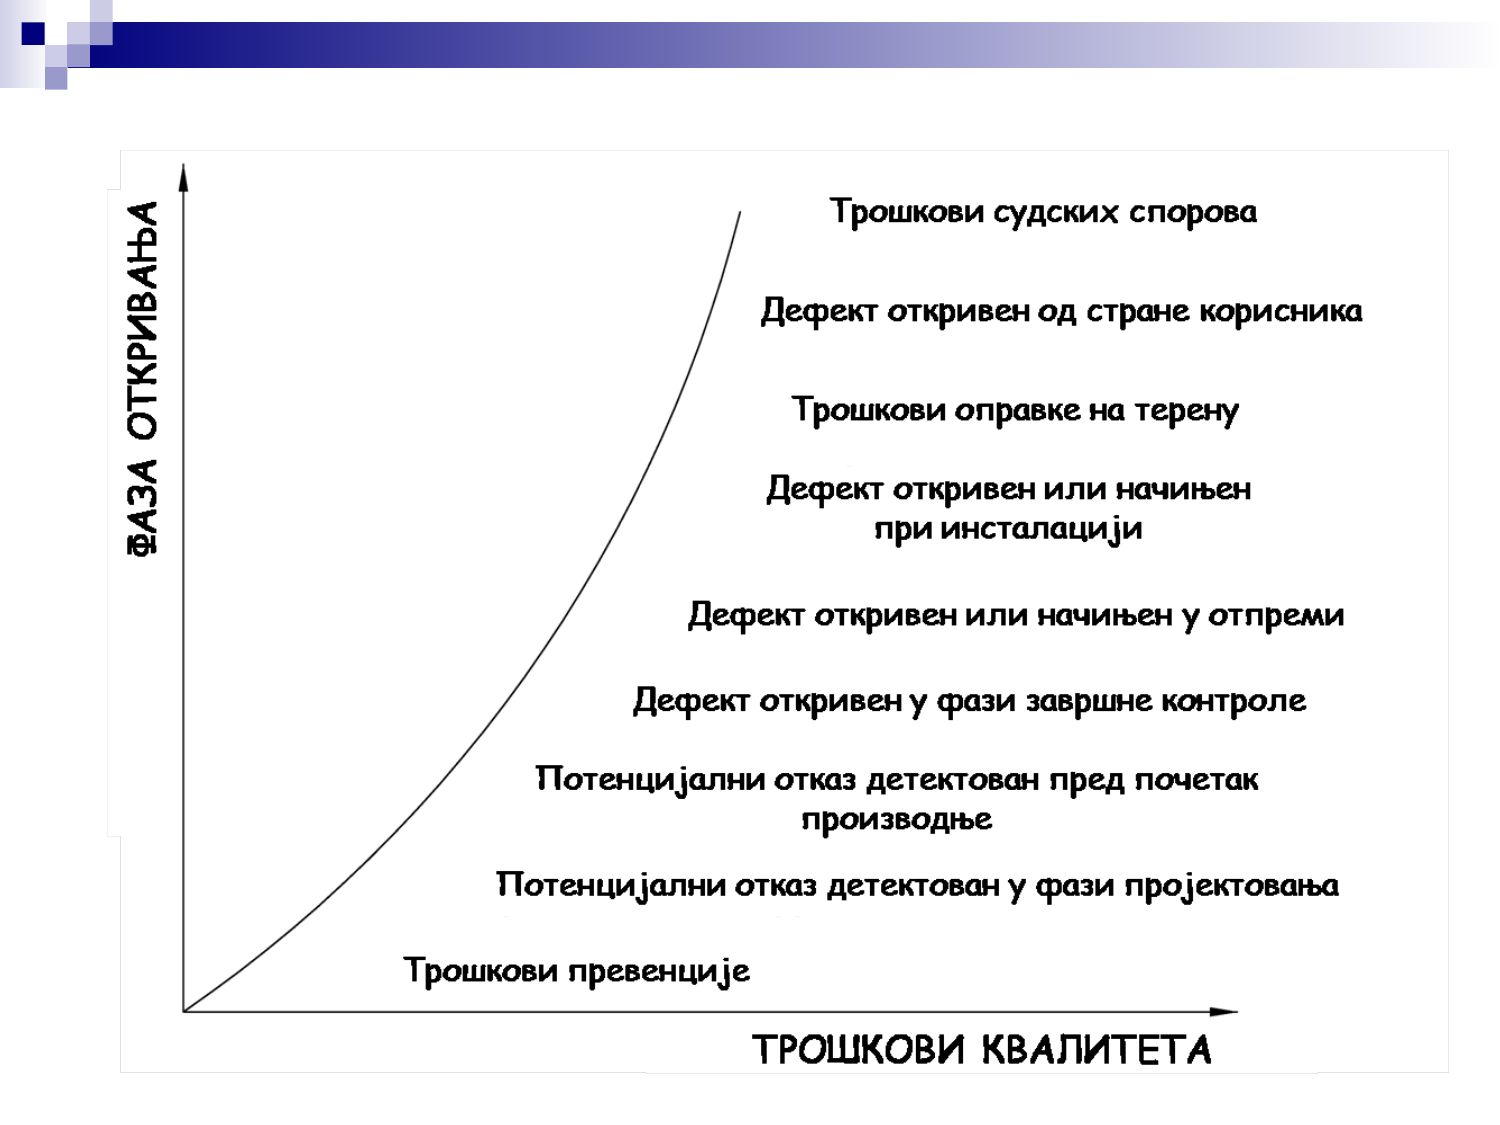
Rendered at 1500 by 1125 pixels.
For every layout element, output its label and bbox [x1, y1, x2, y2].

picture [105, 149, 1451, 1076]
